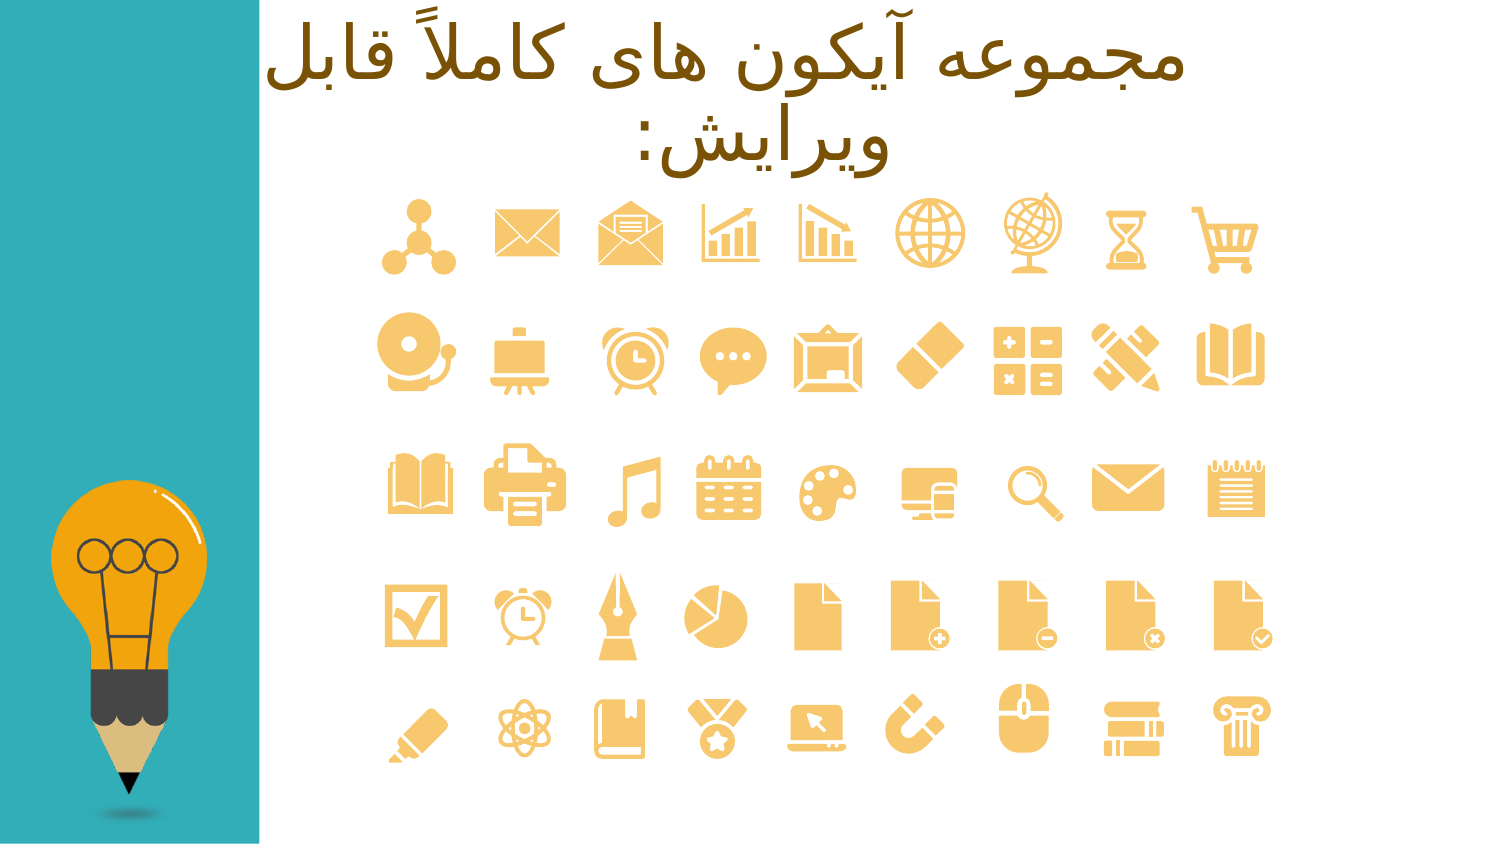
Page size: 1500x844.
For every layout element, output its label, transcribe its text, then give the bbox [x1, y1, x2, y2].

text_box [693, 585, 720, 616]
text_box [1212, 696, 1272, 757]
text_box [518, 588, 528, 594]
text_box [694, 590, 748, 649]
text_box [696, 454, 762, 521]
text_box [1191, 206, 1259, 274]
text_box [684, 598, 715, 635]
text_box [798, 203, 857, 262]
text_box [701, 203, 760, 262]
text_box [594, 699, 645, 759]
text_box [1007, 465, 1064, 522]
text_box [1091, 464, 1165, 512]
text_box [895, 321, 965, 390]
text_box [483, 443, 567, 526]
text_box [489, 327, 550, 396]
text_box [1213, 580, 1273, 651]
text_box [793, 323, 863, 393]
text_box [387, 708, 449, 763]
text_box [1106, 580, 1165, 651]
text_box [786, 704, 847, 752]
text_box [496, 698, 555, 758]
text_box [1207, 460, 1265, 517]
text_box [699, 327, 767, 396]
picture [51, 480, 207, 826]
text_box [794, 583, 842, 651]
text_box [890, 580, 950, 651]
text_box [384, 584, 448, 648]
text_box [799, 465, 857, 521]
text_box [376, 312, 457, 392]
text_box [595, 327, 676, 396]
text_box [687, 698, 748, 760]
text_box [901, 467, 958, 521]
text_box [598, 573, 638, 637]
text_box [387, 453, 453, 514]
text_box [993, 326, 1063, 396]
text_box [1103, 701, 1165, 757]
text_box [1004, 192, 1063, 274]
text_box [1196, 323, 1265, 386]
text_box [495, 209, 560, 257]
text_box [1090, 323, 1161, 392]
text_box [998, 683, 1049, 753]
text_box [1105, 210, 1147, 270]
text_box [494, 590, 552, 646]
text_box [381, 198, 457, 275]
text_box مجموعه آیکون های کاملاً قابل ویرایش: A [151, 62, 1301, 130]
text_box [598, 638, 638, 661]
text_box [998, 580, 1058, 651]
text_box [883, 693, 946, 754]
text_box [598, 200, 663, 266]
text_box [607, 456, 661, 527]
text_box [895, 198, 966, 268]
